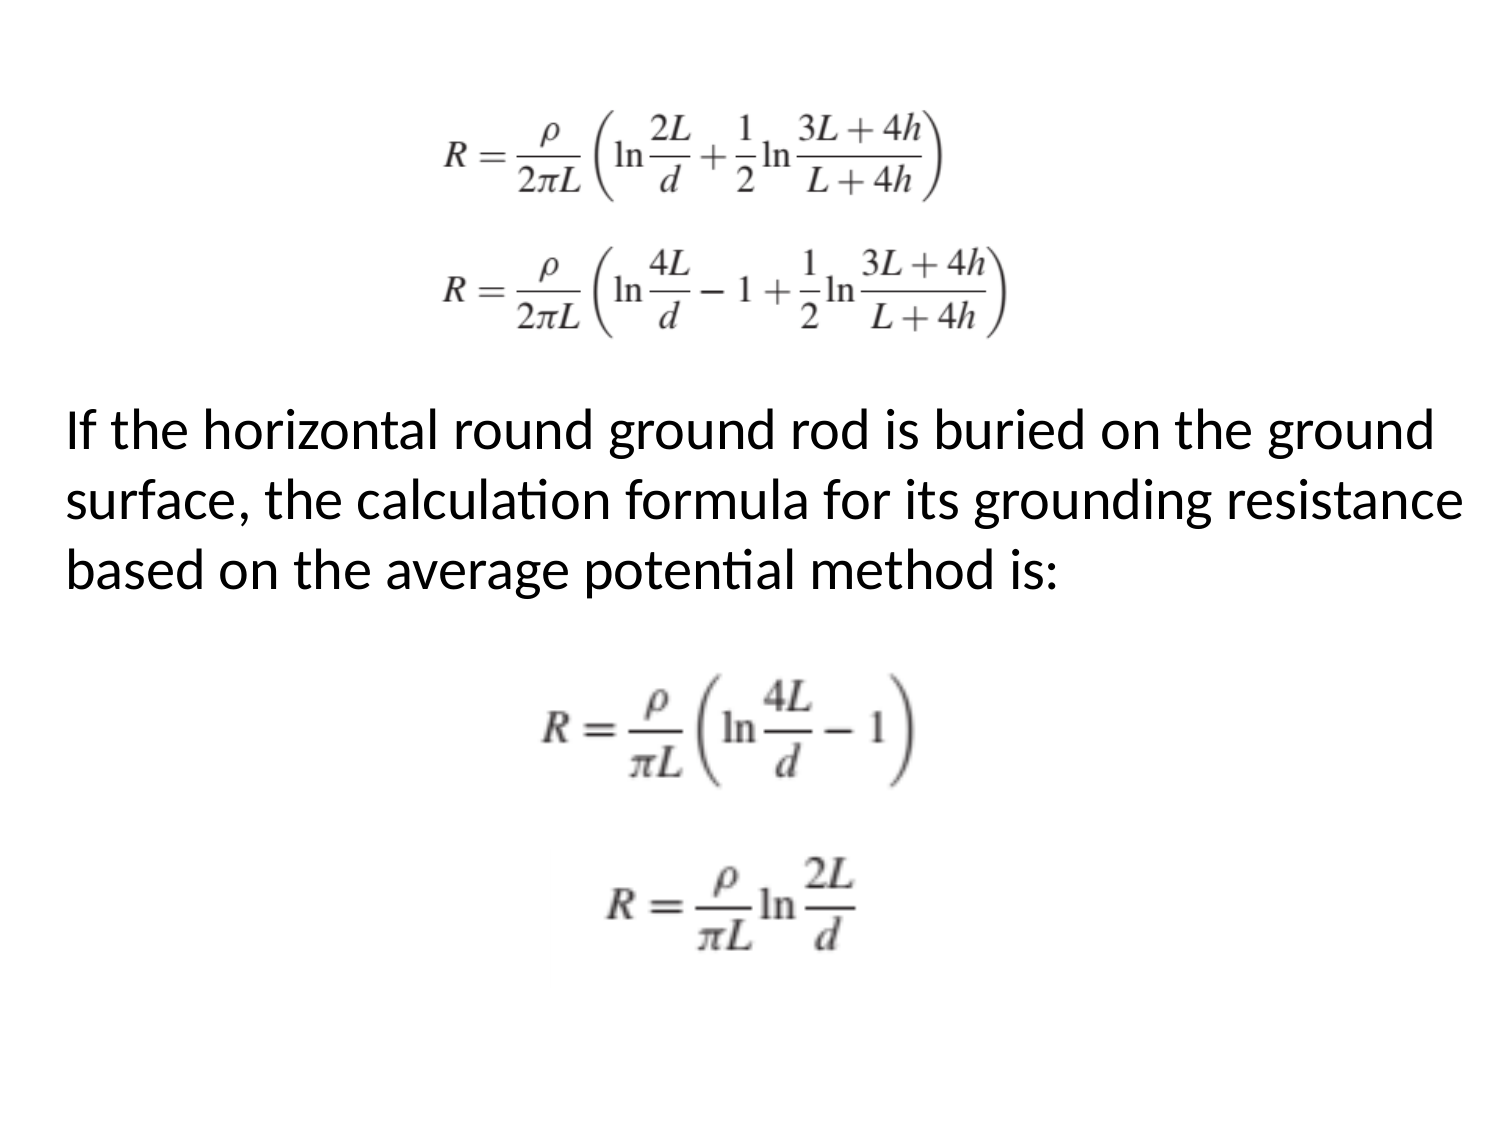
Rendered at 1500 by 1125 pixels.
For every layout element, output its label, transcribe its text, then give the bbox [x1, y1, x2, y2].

picture [499, 662, 1001, 826]
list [412, 87, 1135, 374]
title If the horizontal round ground rod is buried on the ground surface, the calculation formula for its grounding resistance based on the average potential method is: [50, 437, 1500, 625]
picture [549, 849, 938, 988]
